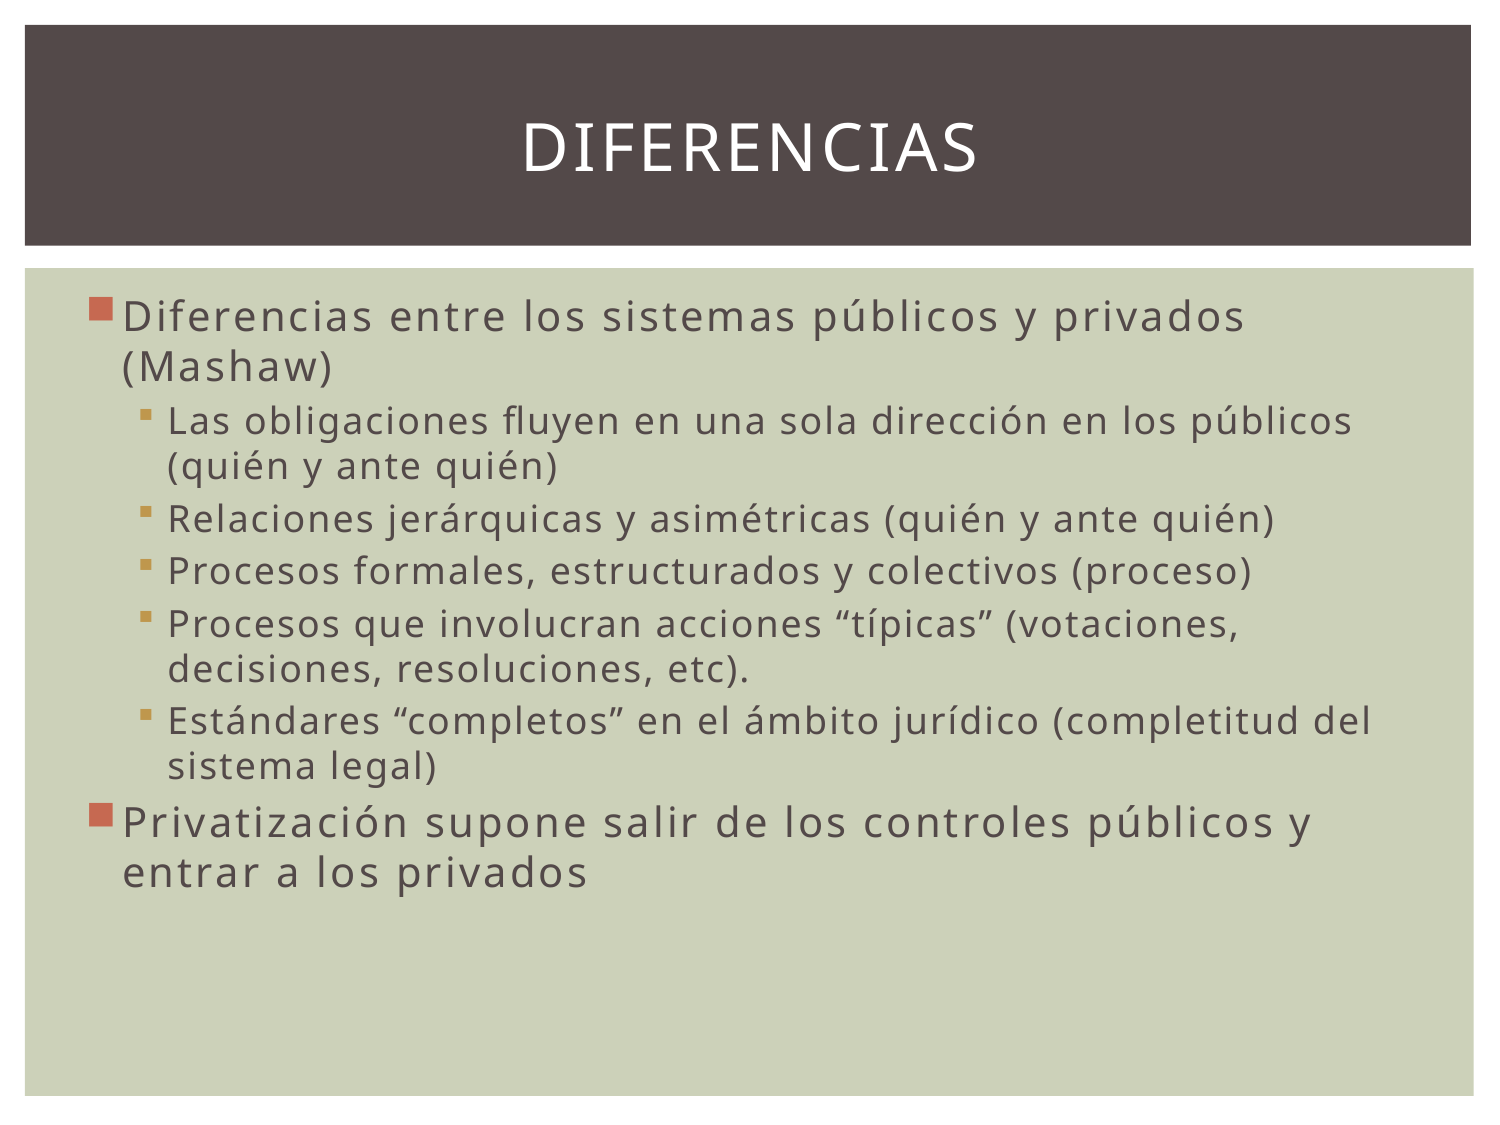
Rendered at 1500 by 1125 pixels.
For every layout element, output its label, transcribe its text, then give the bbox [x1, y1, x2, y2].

title Diferencias [62, 58, 1438, 232]
list Diferencias entre los sistemas públicos y privados (Mashaw) Las obligaciones fluyen en una sola dirección en los públicos (quién y ante quién) Relaciones jerárquicas y asimétricas (quién y ante quién) Procesos formales, estructurados y colectivos (proceso) Procesos que involucran acciones “típicas” (votaciones, decisiones, resoluciones, etc). Estándares “completos” en el ámbito jurídico (completitud del sistema legal) Privatización supone salir de los controles públicos y entrar a los privados [62, 281, 1442, 1005]
